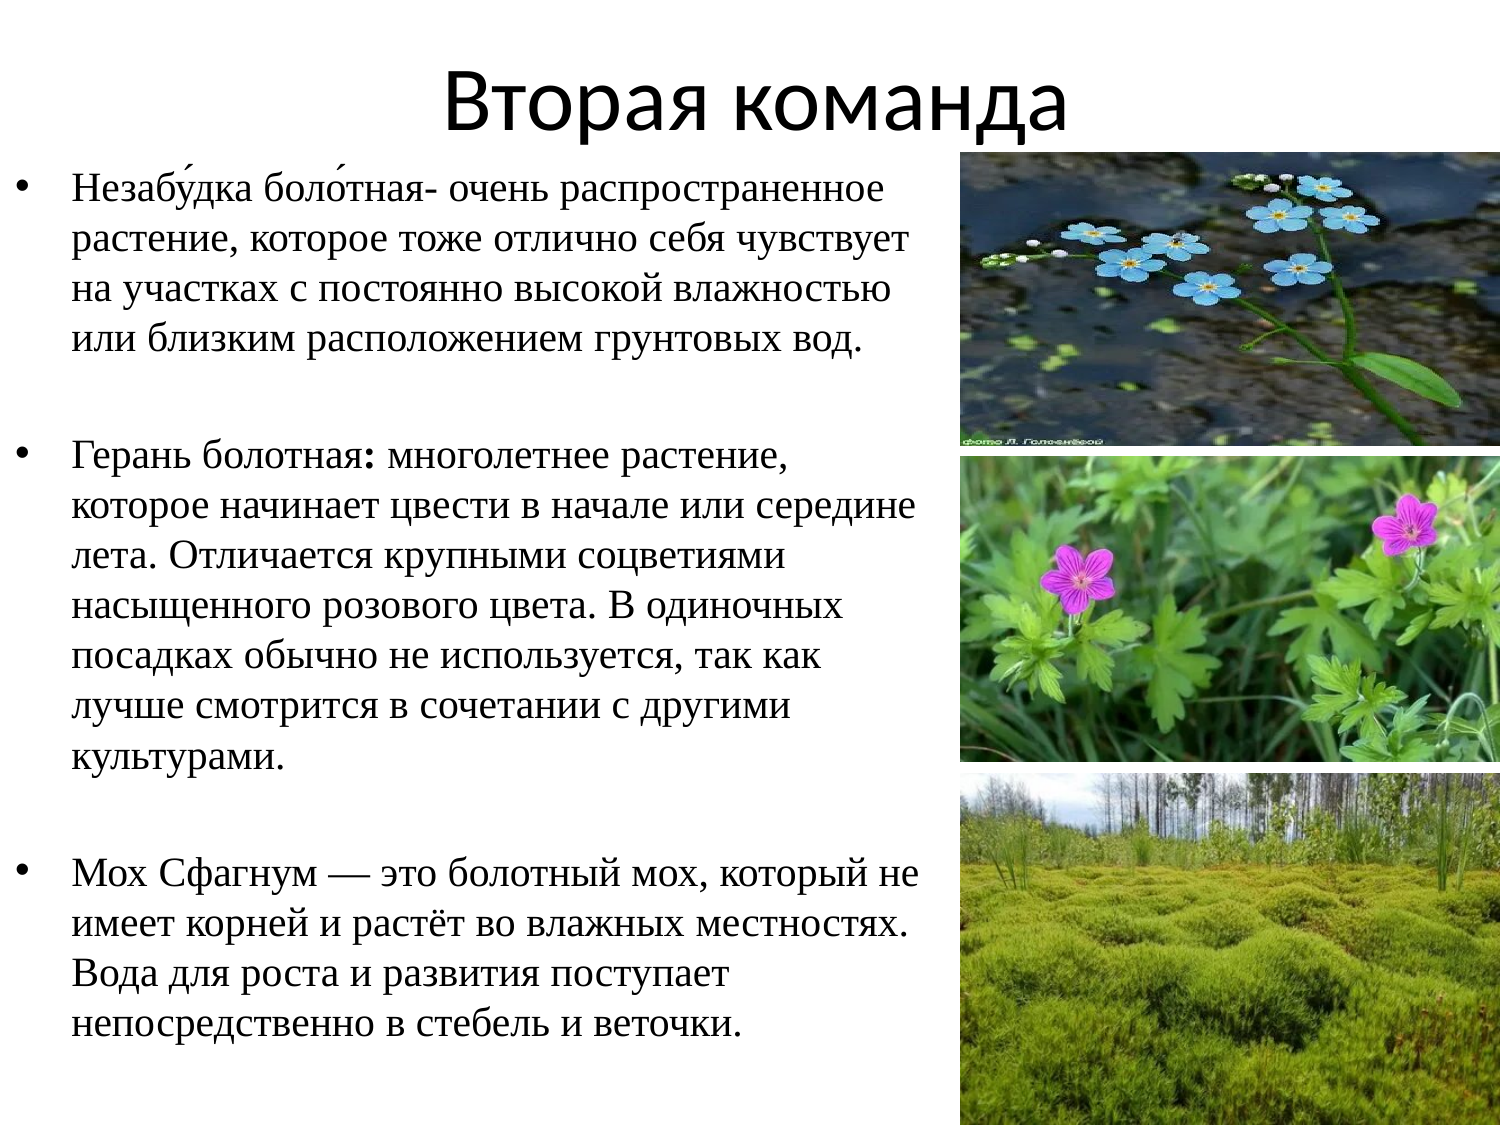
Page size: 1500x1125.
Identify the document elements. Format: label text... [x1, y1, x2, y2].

title Вторая команда [82, 0, 1432, 188]
picture [960, 152, 1500, 446]
picture [960, 773, 1500, 1125]
list Незабу́дка боло́тная- очень распространенное растение, которое тоже отлично себя чувствует на участках с постоянно высокой влажностью или близким расположением грунтовых вод. Герань болотная: многолетнее растение, которое начинает цвести в начале или середине лета. Отличается крупными соцветиями насыщенного розового цвета. В одиночных посадках обычно не используется, так как лучше смотрится в сочетании с другими культурами. Мох Сфагнум — это болотный мох, который не имеет корней и растёт во влажных местностях. Вода для роста и развития поступает непосредственно в стебель и веточки. [0, 152, 950, 1125]
picture [960, 456, 1500, 762]
